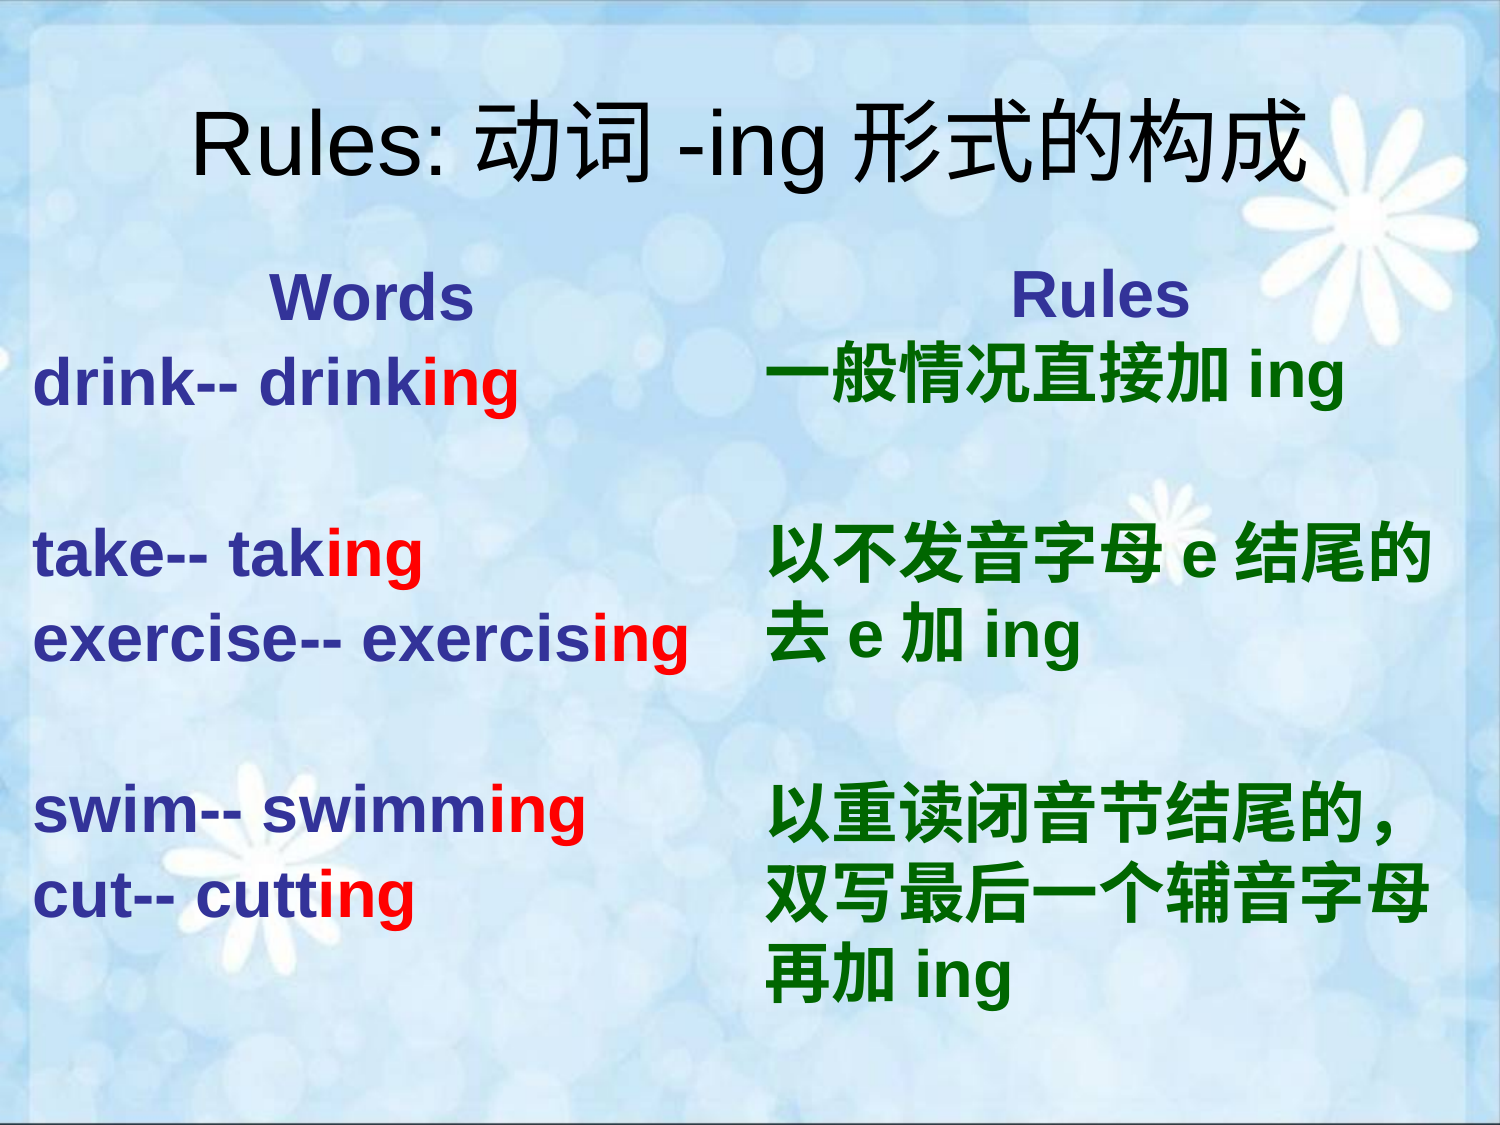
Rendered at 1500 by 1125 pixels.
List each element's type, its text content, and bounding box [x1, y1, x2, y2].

title Rules:动词-ing形式的构成 [75, 45, 1425, 233]
text_box Rules 一般情况直接加ing 以不发音字母e结尾的 去e加ing 以重读闭音节结尾的， 双写最后一个辅音字母再加ing [750, 243, 1453, 1018]
list Words drink-- drinking take-- taking exercise-- exercising swim-- swimming cut-- cutting [17, 255, 728, 998]
picture [0, 0, 1500, 1125]
